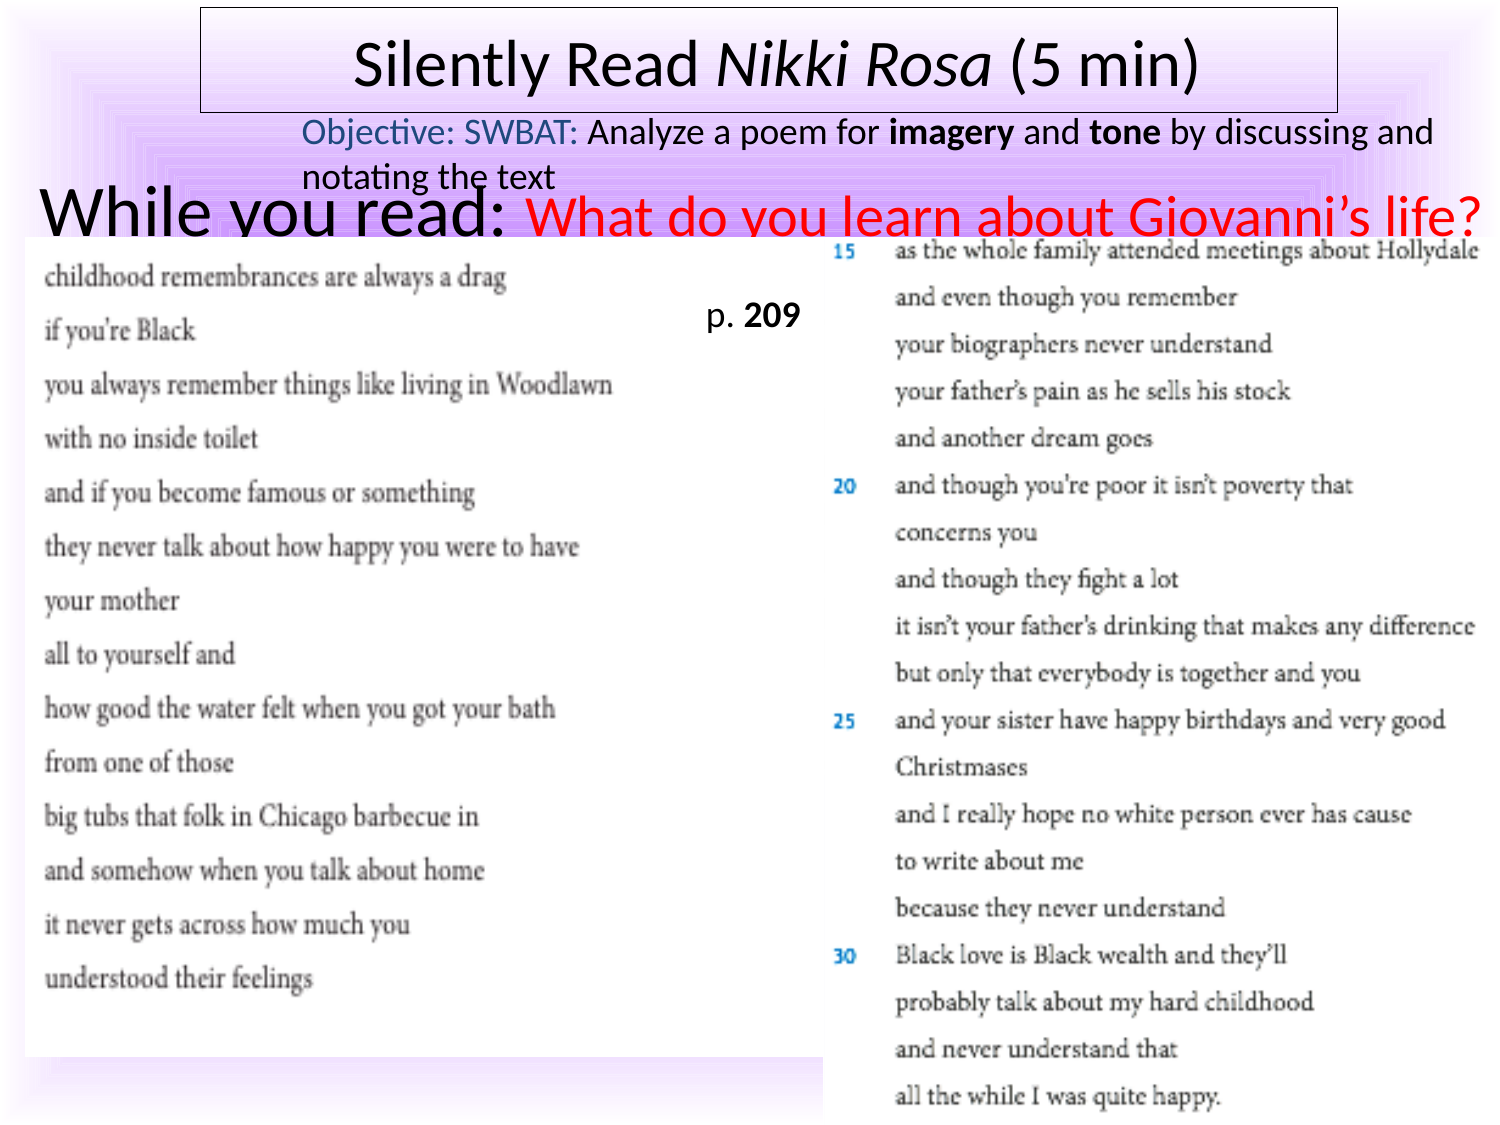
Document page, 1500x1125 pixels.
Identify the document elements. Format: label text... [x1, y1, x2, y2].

list While you read: What do you learn about Giovanni’s life? [0, 155, 1500, 288]
text_box Objective: SWBAT: Analyze a poem for imagery and tone by discussing and notating the text [108, 99, 1450, 155]
title Silently Read Nikki Rosa (5 min) [200, 7, 1338, 99]
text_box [24, 237, 1500, 1125]
